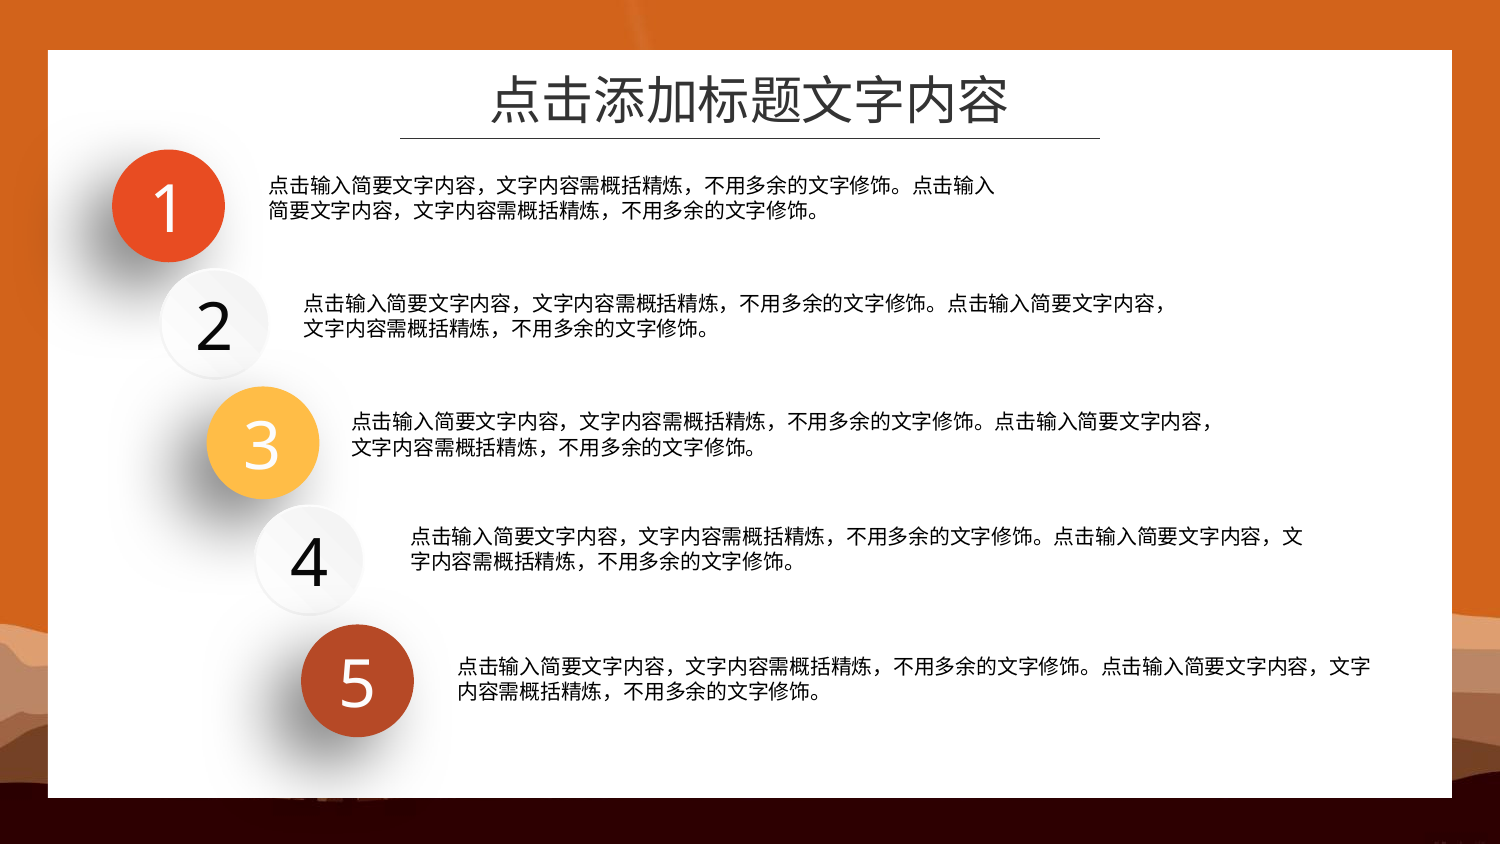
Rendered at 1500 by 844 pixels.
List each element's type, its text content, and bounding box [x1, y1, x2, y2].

text_box 1 [111, 148, 226, 264]
text_box 点击输入简要文字内容，文字内容需概括精炼，不用多余的文字修饰。点击输入简要文字内容，文字内容需概括精炼，不用多余的文字修饰。 [395, 516, 1329, 581]
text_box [253, 504, 365, 616]
text_box 5 [300, 623, 415, 739]
text_box 点击输入简要文字内容，文字内容需概括精炼，不用多余的文字修饰。点击输入简要文字内容，文字内容需概括精炼，不用多余的文字修饰。 [253, 165, 1022, 231]
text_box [159, 268, 271, 380]
text_box 点击添加标题文字内容 [472, 60, 1028, 138]
picture [0, 0, 1500, 844]
text_box 点击输入简要文字内容，文字内容需概括精炼，不用多余的文字修饰。点击输入简要文字内容，文字内容需概括精炼，不用多余的文字修饰。 [289, 282, 1187, 348]
text_box 3 [205, 385, 321, 501]
text_box 点击输入简要文字内容，文字内容需概括精炼，不用多余的文字修饰。点击输入简要文字内容，文字内容需概括精炼，不用多余的文字修饰。 [336, 401, 1247, 467]
text_box 点击输入简要文字内容，文字内容需概括精炼，不用多余的文字修饰。点击输入简要文字内容，文字内容需概括精炼，不用多余的文字修饰。 [442, 646, 1400, 711]
